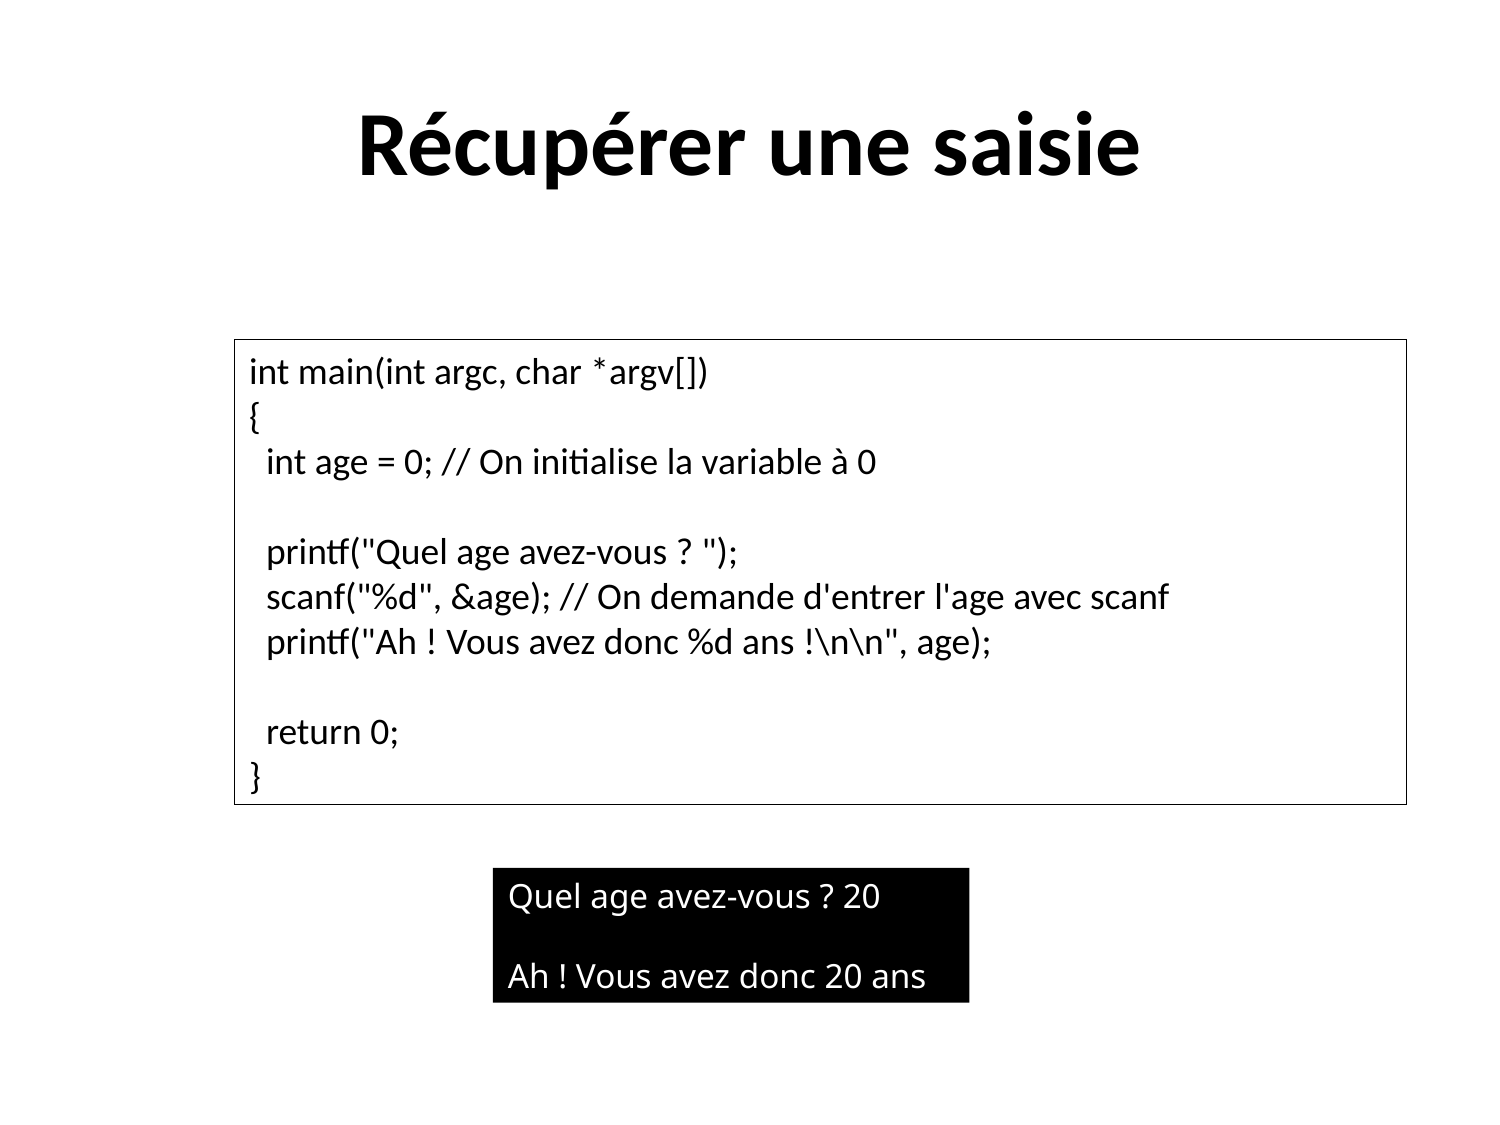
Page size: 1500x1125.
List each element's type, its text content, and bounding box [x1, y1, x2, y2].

text_box Quel age avez-vous ? 20 Ah ! Vous avez donc 20 ans ! [492, 867, 970, 1003]
title Récupérer une saisie [75, 45, 1425, 233]
text_box int main(int argc, char *argv[]) { int age = 0; // On initialise la variable à 0 printf("Quel age avez-vous ? "); scanf("%d", &age); // On demande d'entrer l'age avec scanf printf("Ah ! Vous avez donc %d ans !\n\n", age); return 0; } [234, 339, 1407, 805]
